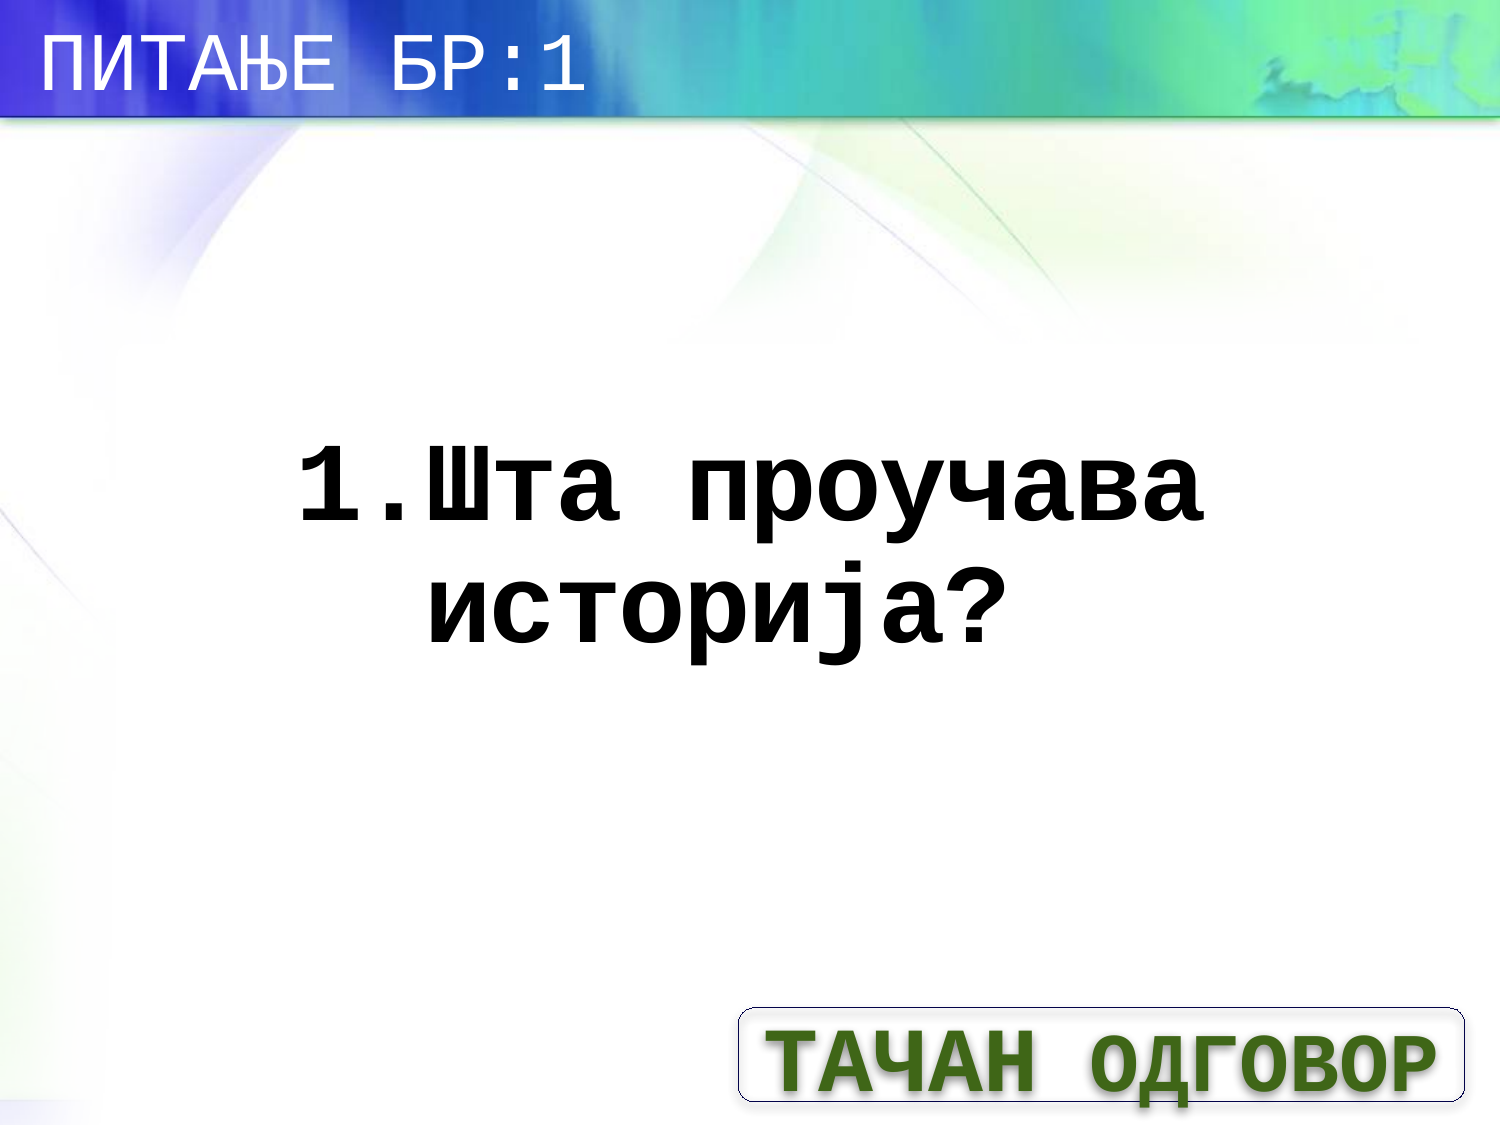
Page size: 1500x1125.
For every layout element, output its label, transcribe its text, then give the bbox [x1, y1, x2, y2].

title 1.Шта проучава историја? [93, 128, 1407, 961]
text_box ПИТАЊЕ БР:1 [23, 0, 621, 115]
picture [0, 0, 1500, 1125]
text_box ТАЧАН ОДГОВОР [738, 1007, 1465, 1102]
